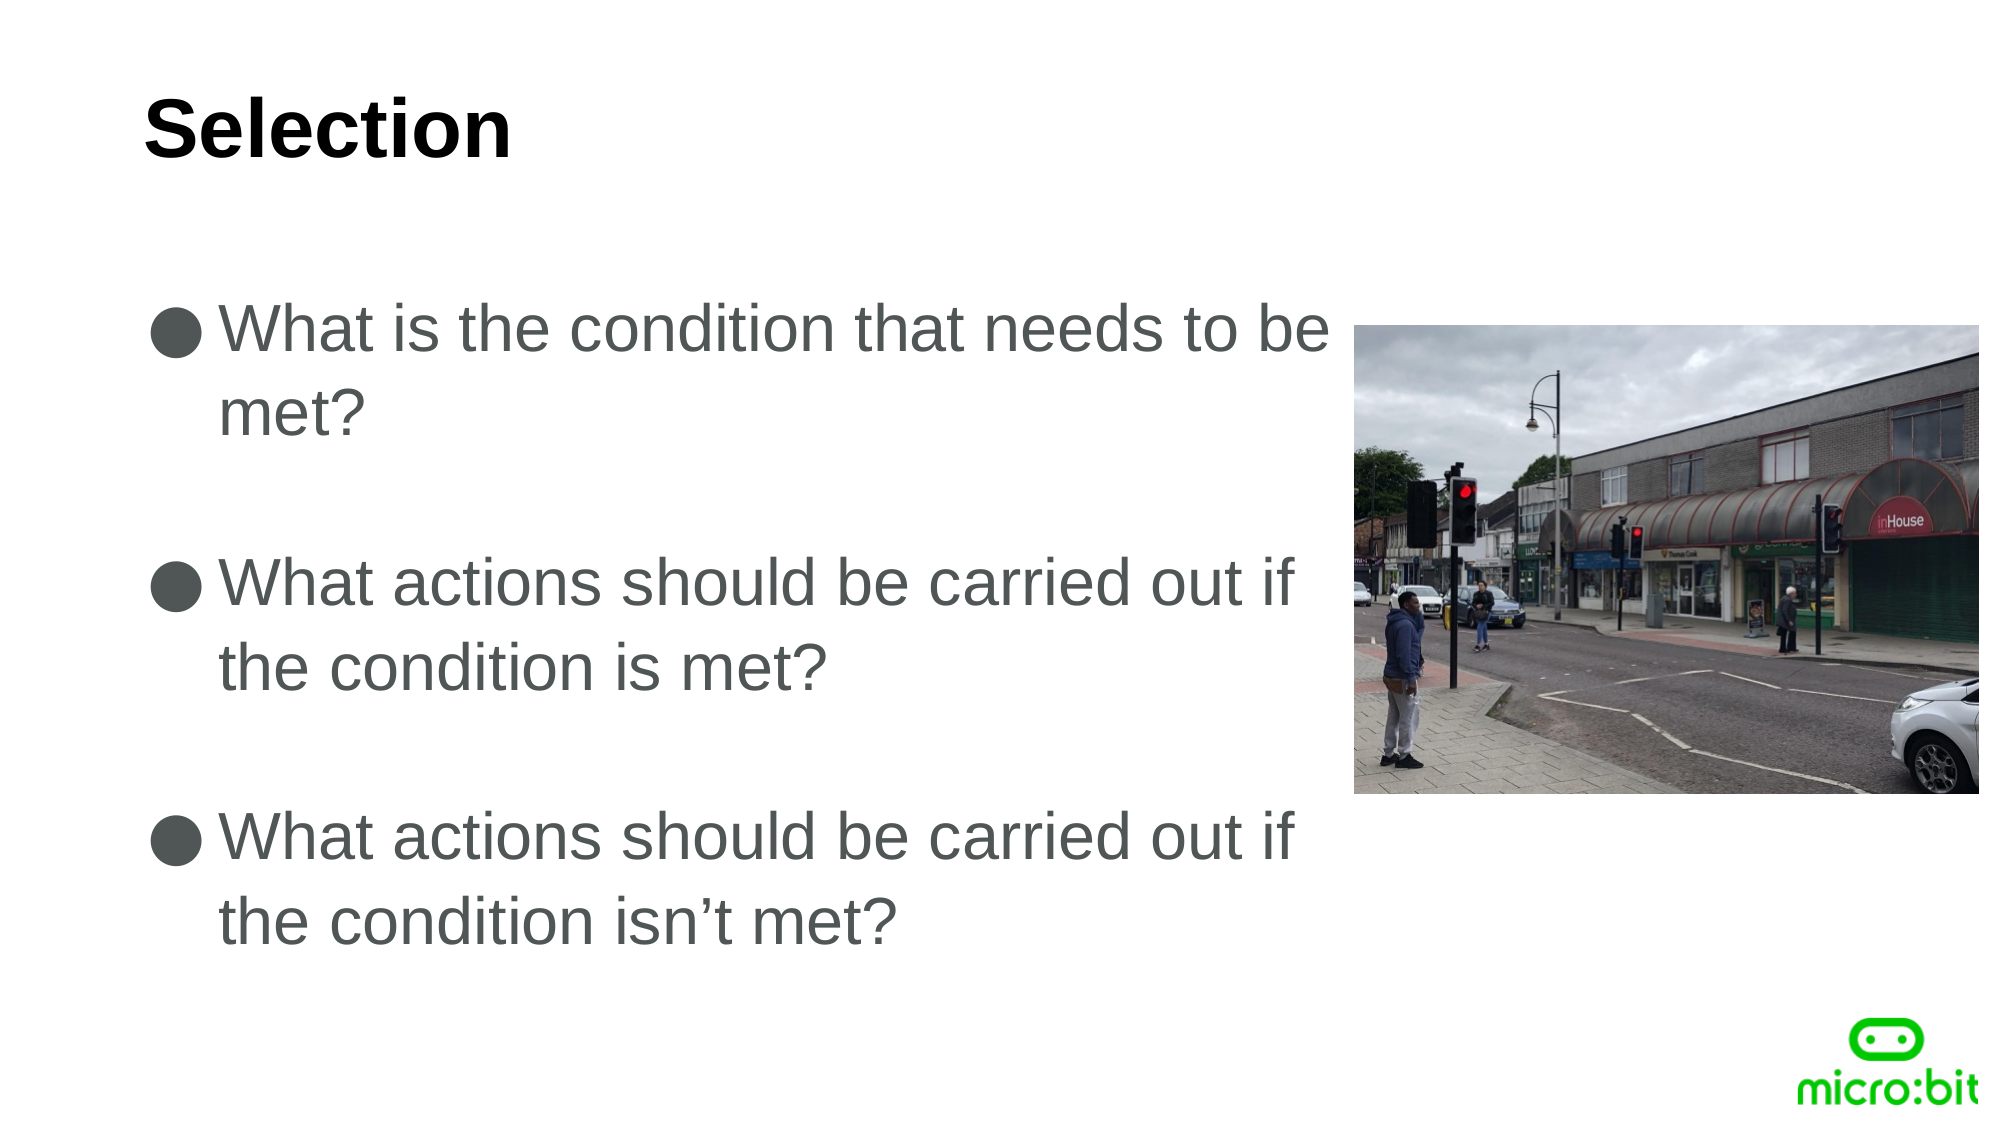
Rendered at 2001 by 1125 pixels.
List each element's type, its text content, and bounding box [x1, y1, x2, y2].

picture [1797, 1017, 1978, 1106]
text_box Selection What is the condition that needs to be met? What actions should be carried out if the condition is met? What actions should be carried out if the condition isn’t met? [128, 60, 1405, 884]
picture [1354, 325, 1979, 794]
